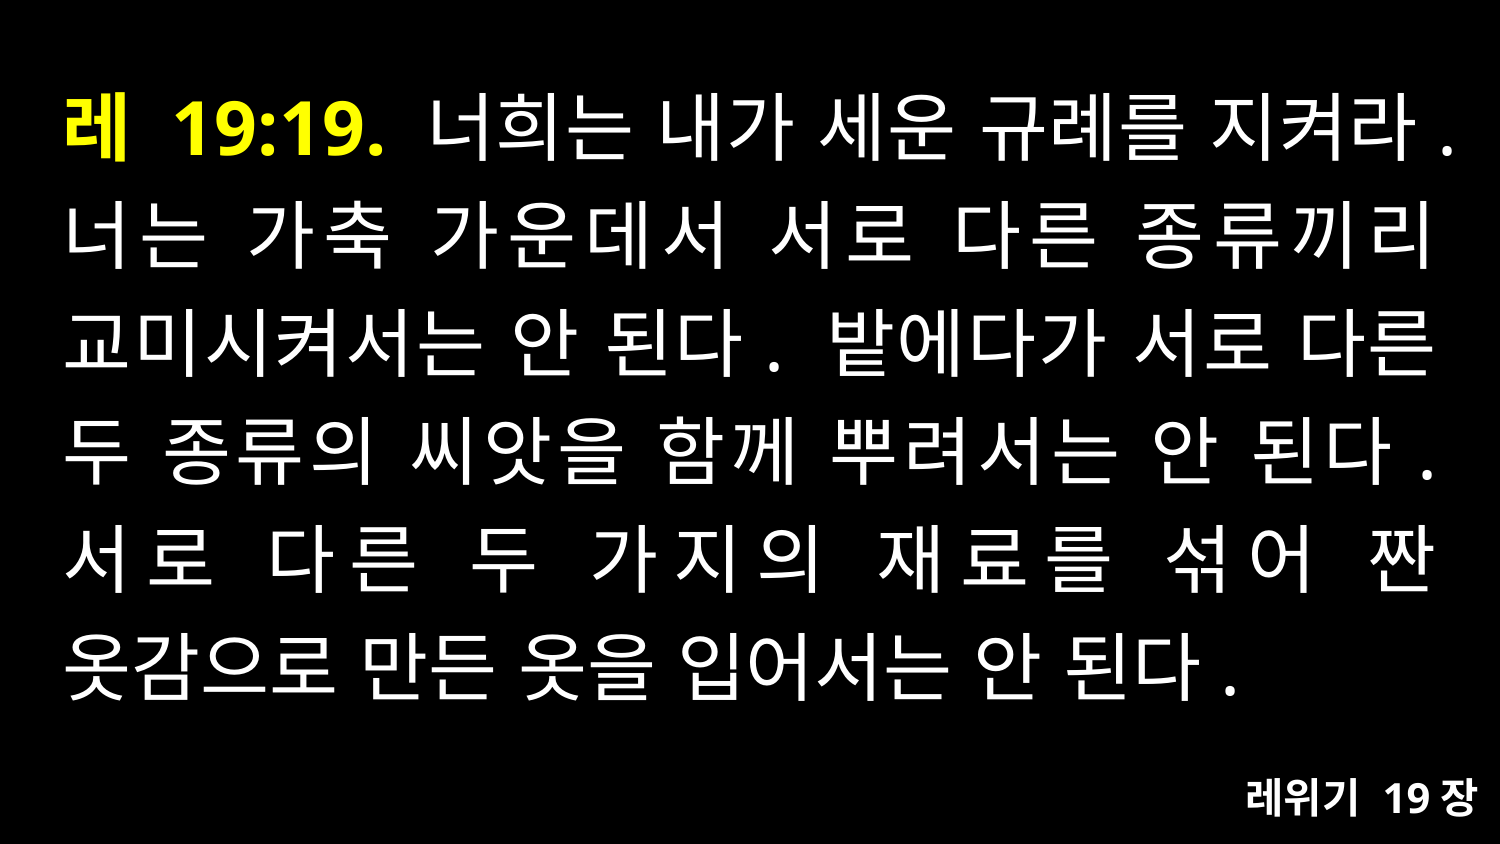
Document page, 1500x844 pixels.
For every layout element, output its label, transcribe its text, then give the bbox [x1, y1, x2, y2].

title 레 19:19. 너희는 내가 세운 규례를 지켜라.너는 가축 가운데서 서로 다른 종류끼리 교미시켜서는 안 된다. 밭에다가 서로 다른 두 종류의 씨앗을 함께 뿌려서는 안 된다. 서로 다른 두 가지의 재료를 섞어 짠 옷감으로 만든 옷을 입어서는 안 된다. [0, 0, 1500, 844]
subtitle 레위기 19장 [916, 770, 1500, 844]
